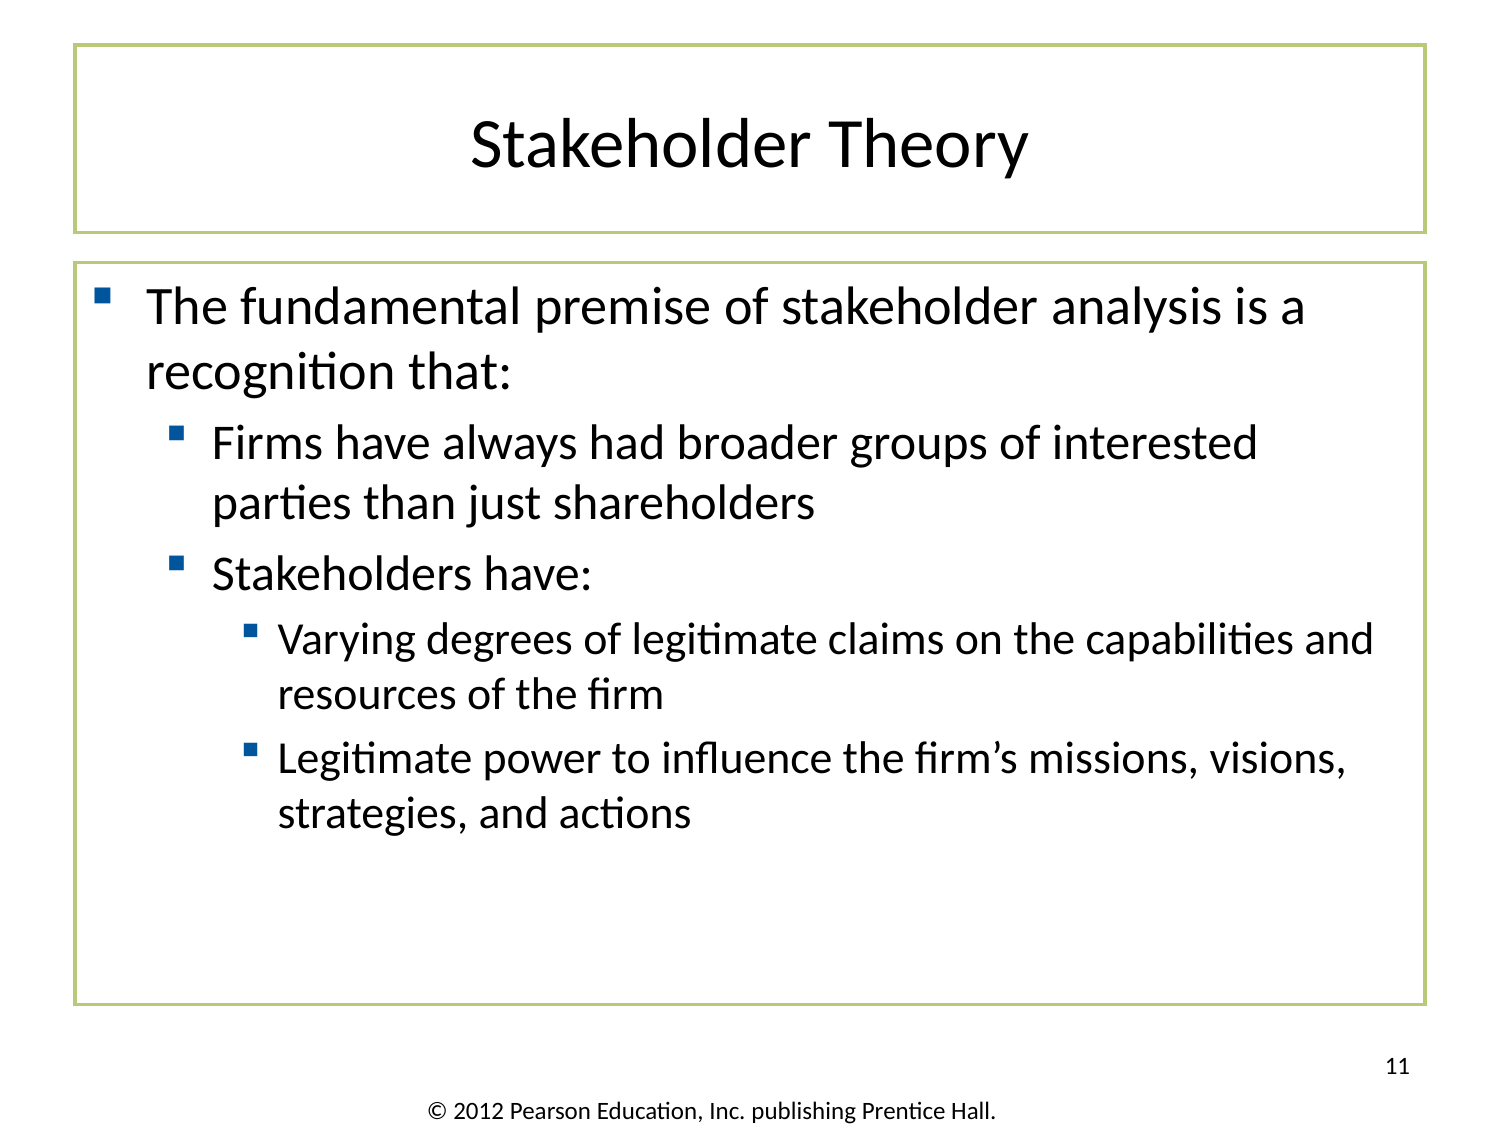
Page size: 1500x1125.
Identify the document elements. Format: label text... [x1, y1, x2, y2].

list The fundamental premise of stakeholder analysis is a recognition that: Firms have always had broader groups of interested parties than just shareholders Stakeholders have: Varying degrees of legitimate claims on the capabilities and resources of the firm Legitimate power to influence the firm’s missions, visions, strategies, and actions [73, 261, 1427, 1006]
title Stakeholder Theory [73, 43, 1427, 234]
slide_number 11 [1074, 1042, 1425, 1103]
